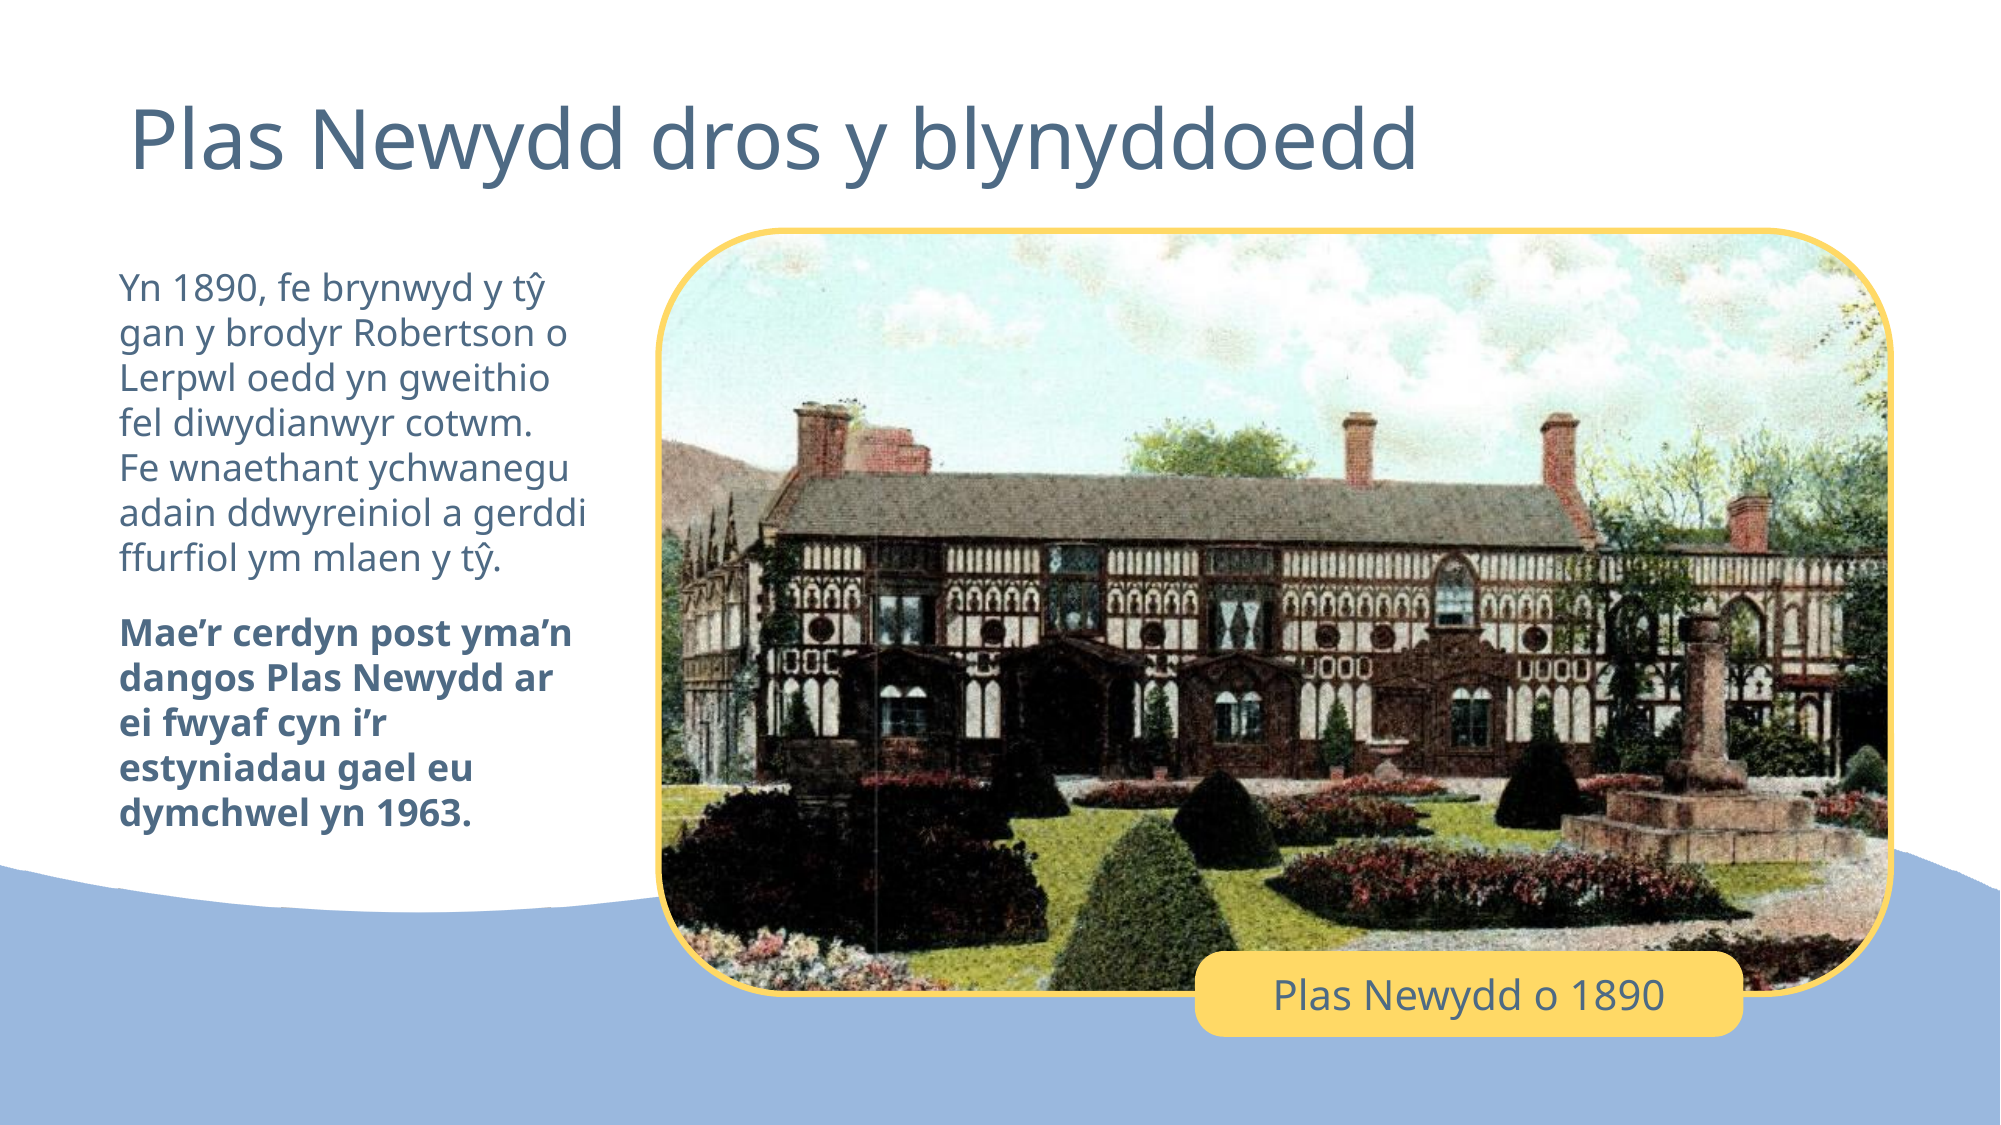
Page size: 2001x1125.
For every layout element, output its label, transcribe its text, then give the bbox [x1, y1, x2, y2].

text_box Plas Newydd dros y blynyddoedd [113, 71, 1708, 194]
text_box Yn 1890, fe brynwyd y tŷ gan y brodyr Robertson o Lerpwl oedd yn gweithio fel diwydianwyr cotwm. Fe wnaethant ychwanegu adain ddwyreiniol a gerddi ffurfiol ym mlaen y tŷ. Mae’r cerdyn post yma’n dangos Plas Newydd ar ei fwyaf cyn i’r estyniadau gael eu dymchwel yn 1963. [104, 256, 606, 779]
picture [0, 230, 2000, 1125]
